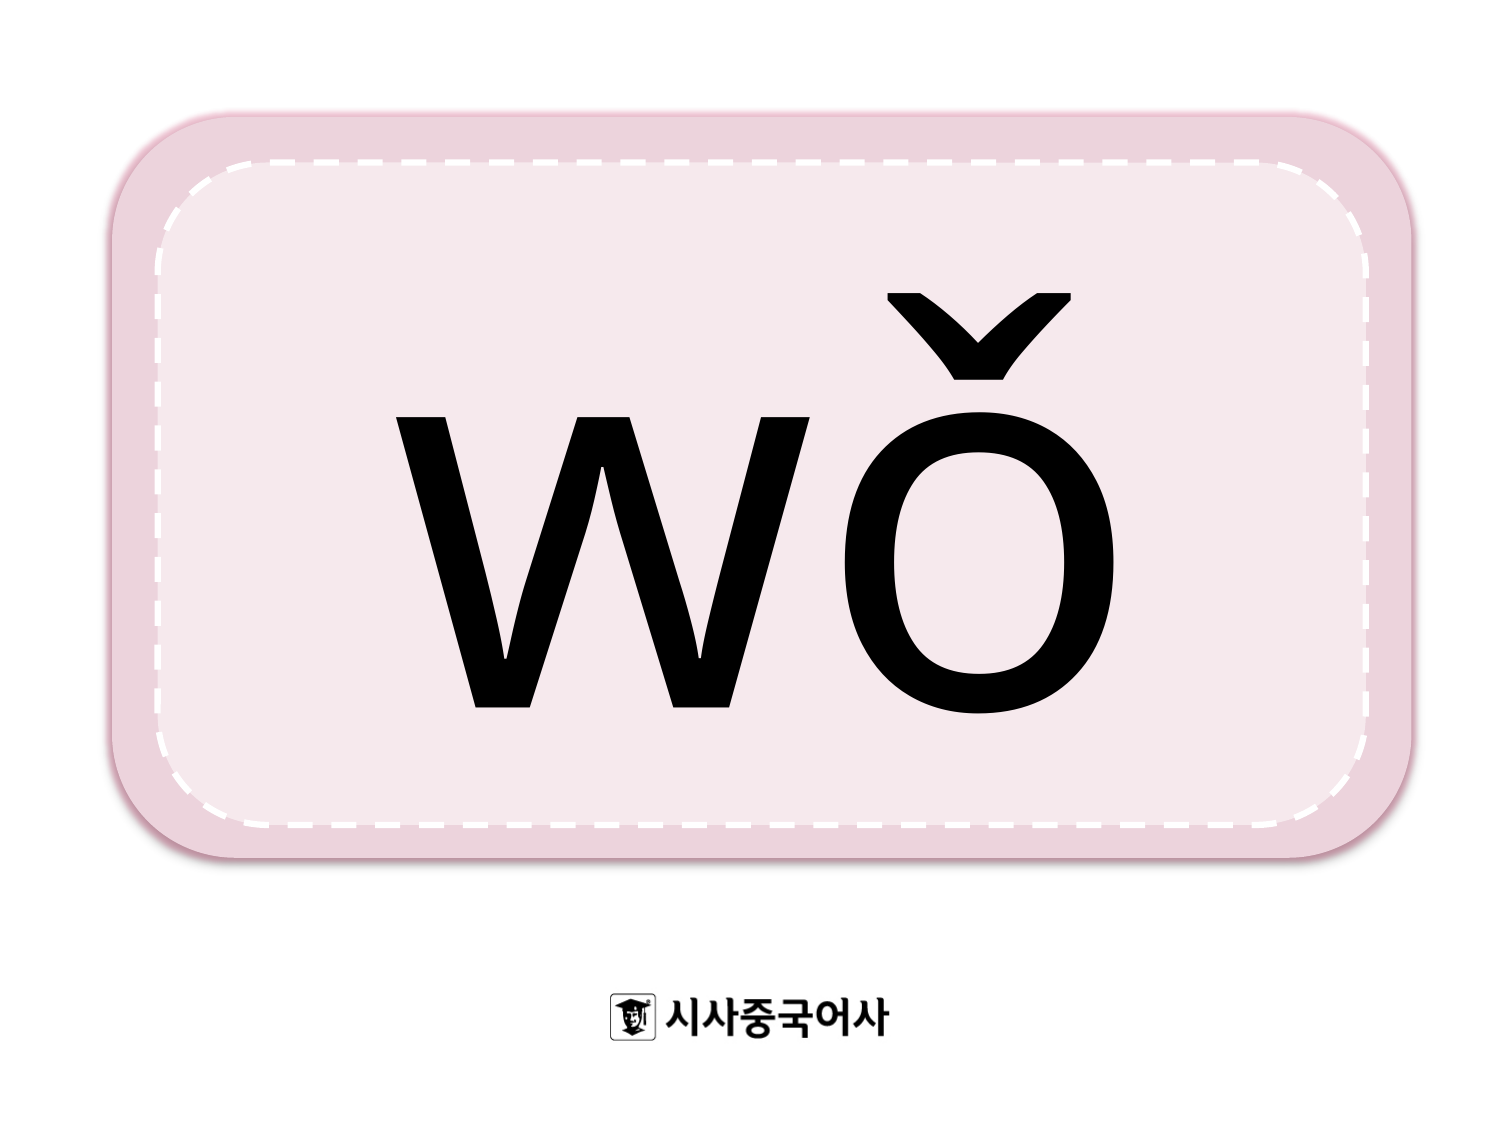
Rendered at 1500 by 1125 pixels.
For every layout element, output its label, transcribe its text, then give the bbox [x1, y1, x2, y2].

picture [602, 987, 898, 1047]
text_box wǒ [162, 160, 1371, 824]
